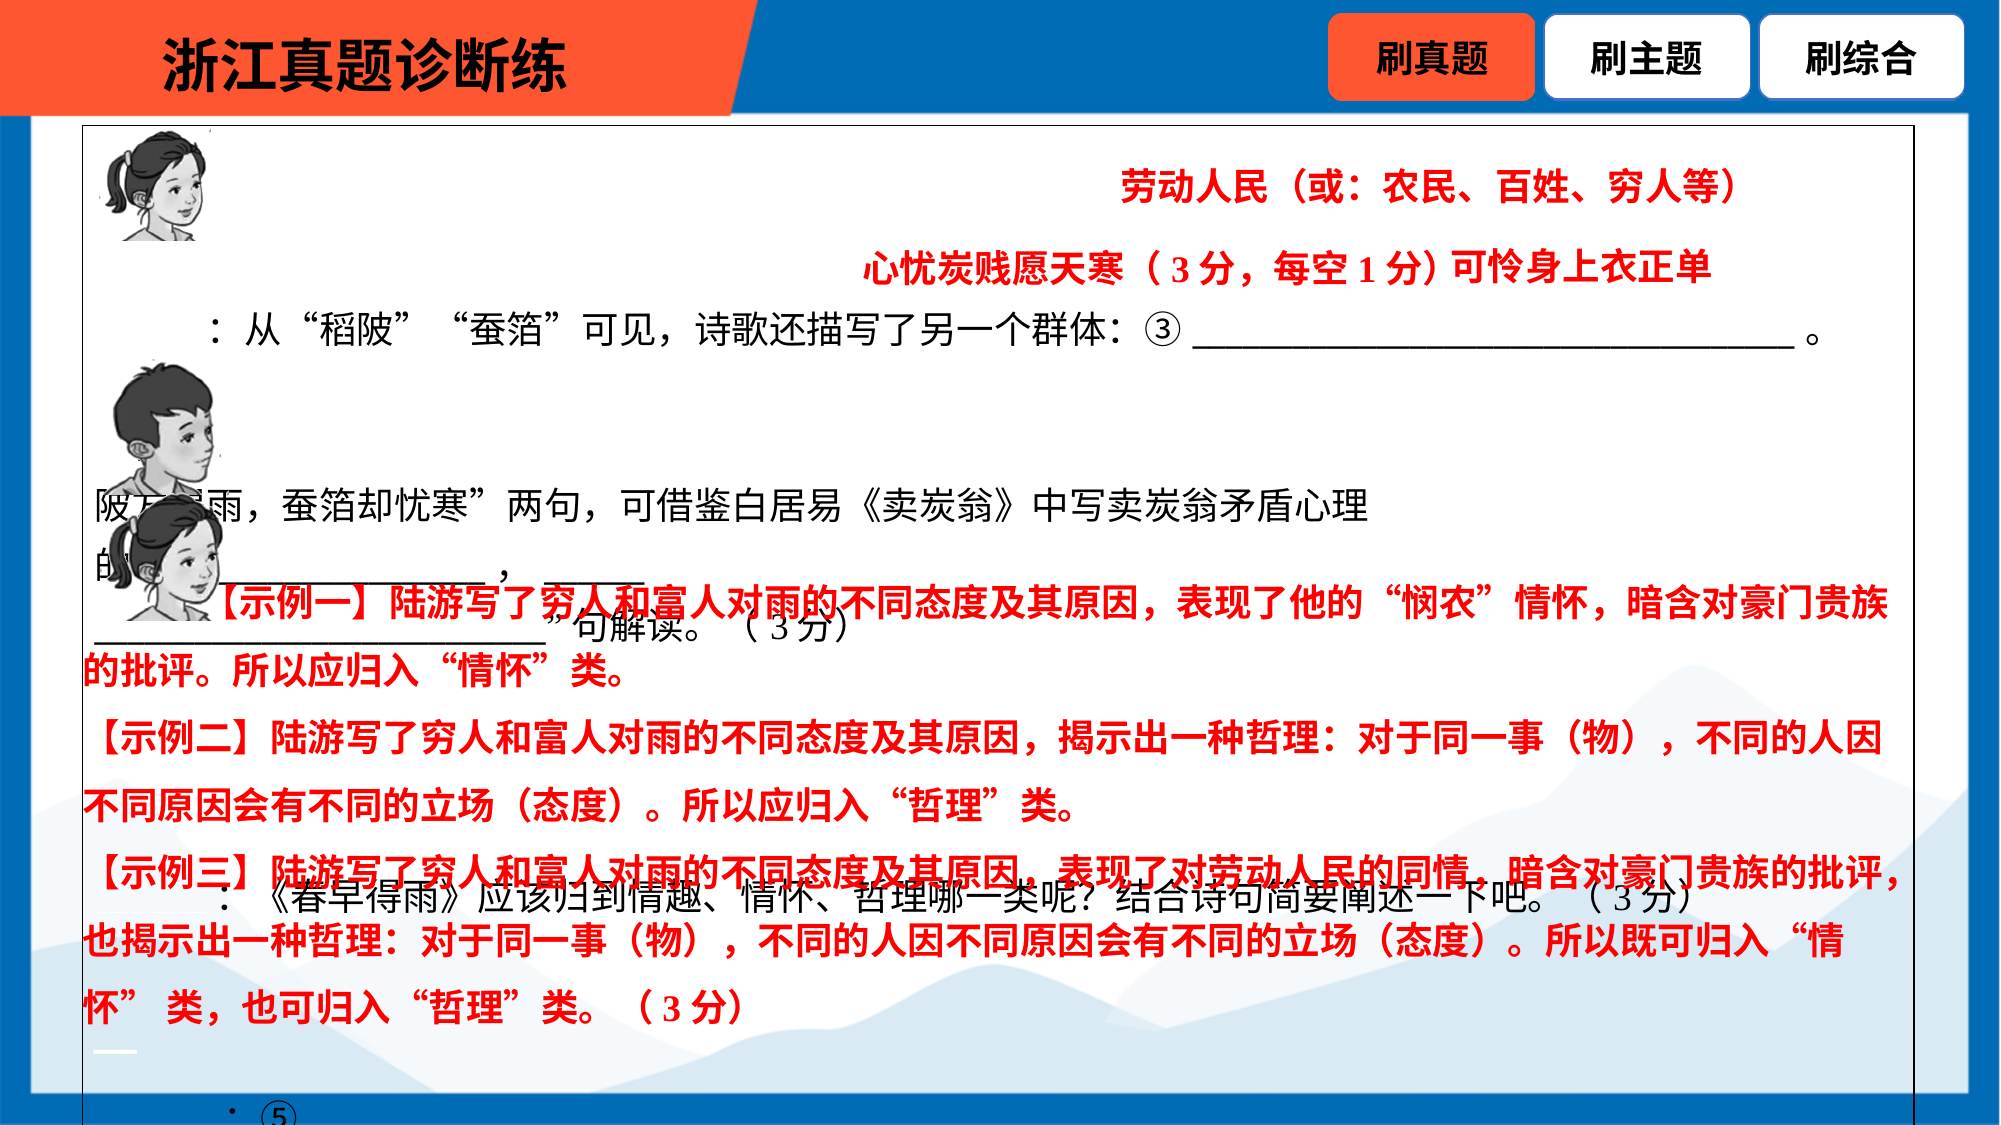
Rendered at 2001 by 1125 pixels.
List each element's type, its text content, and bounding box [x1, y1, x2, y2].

text_box 心忧炭贱愿天寒（3分，每空1分） [88, 231, 1899, 344]
text_box 【示例一】陆游写了穷人和富人对雨的不同态度及其原因，表现了他的“悯农”情怀，暗含对豪门贵族的批评。所以应归入“情怀”类。 【示例二】陆游写了穷人和富人对雨的不同态度及其原因，揭示出一种哲理：对于同一事（物），不同的人因不同原因会有不同的立场（态度）。所以应归入“哲理”类。 【示例三】陆游写了穷人和富人对雨的不同态度及其原因，表现了对劳动人民的同情，暗含对豪门贵族的批评，也揭示出一种哲理：对于同一事（物），不同的人因不同原因会有不同的立场（态度）。所以既可归入“情怀” 类，也可归入“哲理”类。（3分） [82, 556, 1894, 962]
picture [99, 126, 211, 241]
table_header ______________：从“稻陂”“蚕箔”可见，诗歌还描写了另一个群体：③____________________________________。“稻 陂方渴雨，蚕箔却忧寒”两句，可借鉴白居易《卖炭翁》中写卖炭翁矛盾心理的“④________________，______ ___________________________”句解读。（3分） _______________：《春早得雨》应该归到情趣、情怀、哲理哪一类呢？结合诗句简要阐述一下吧。（3分） ________________：⑤____________________________________________________________________________________ ________________________________________________________________________________________________ ________________________________________________________________________________________________ ________________________________________________________________________________________________ ________________________________________________________________________________________________ ________________________________________________________________________________________________ ______________________________ [83, 126, 1913, 1125]
picture [0, 0, 2000, 1125]
picture [99, 359, 229, 621]
text_box 劳动人民（或：农民、百姓、穷人等） [1106, 162, 1772, 207]
